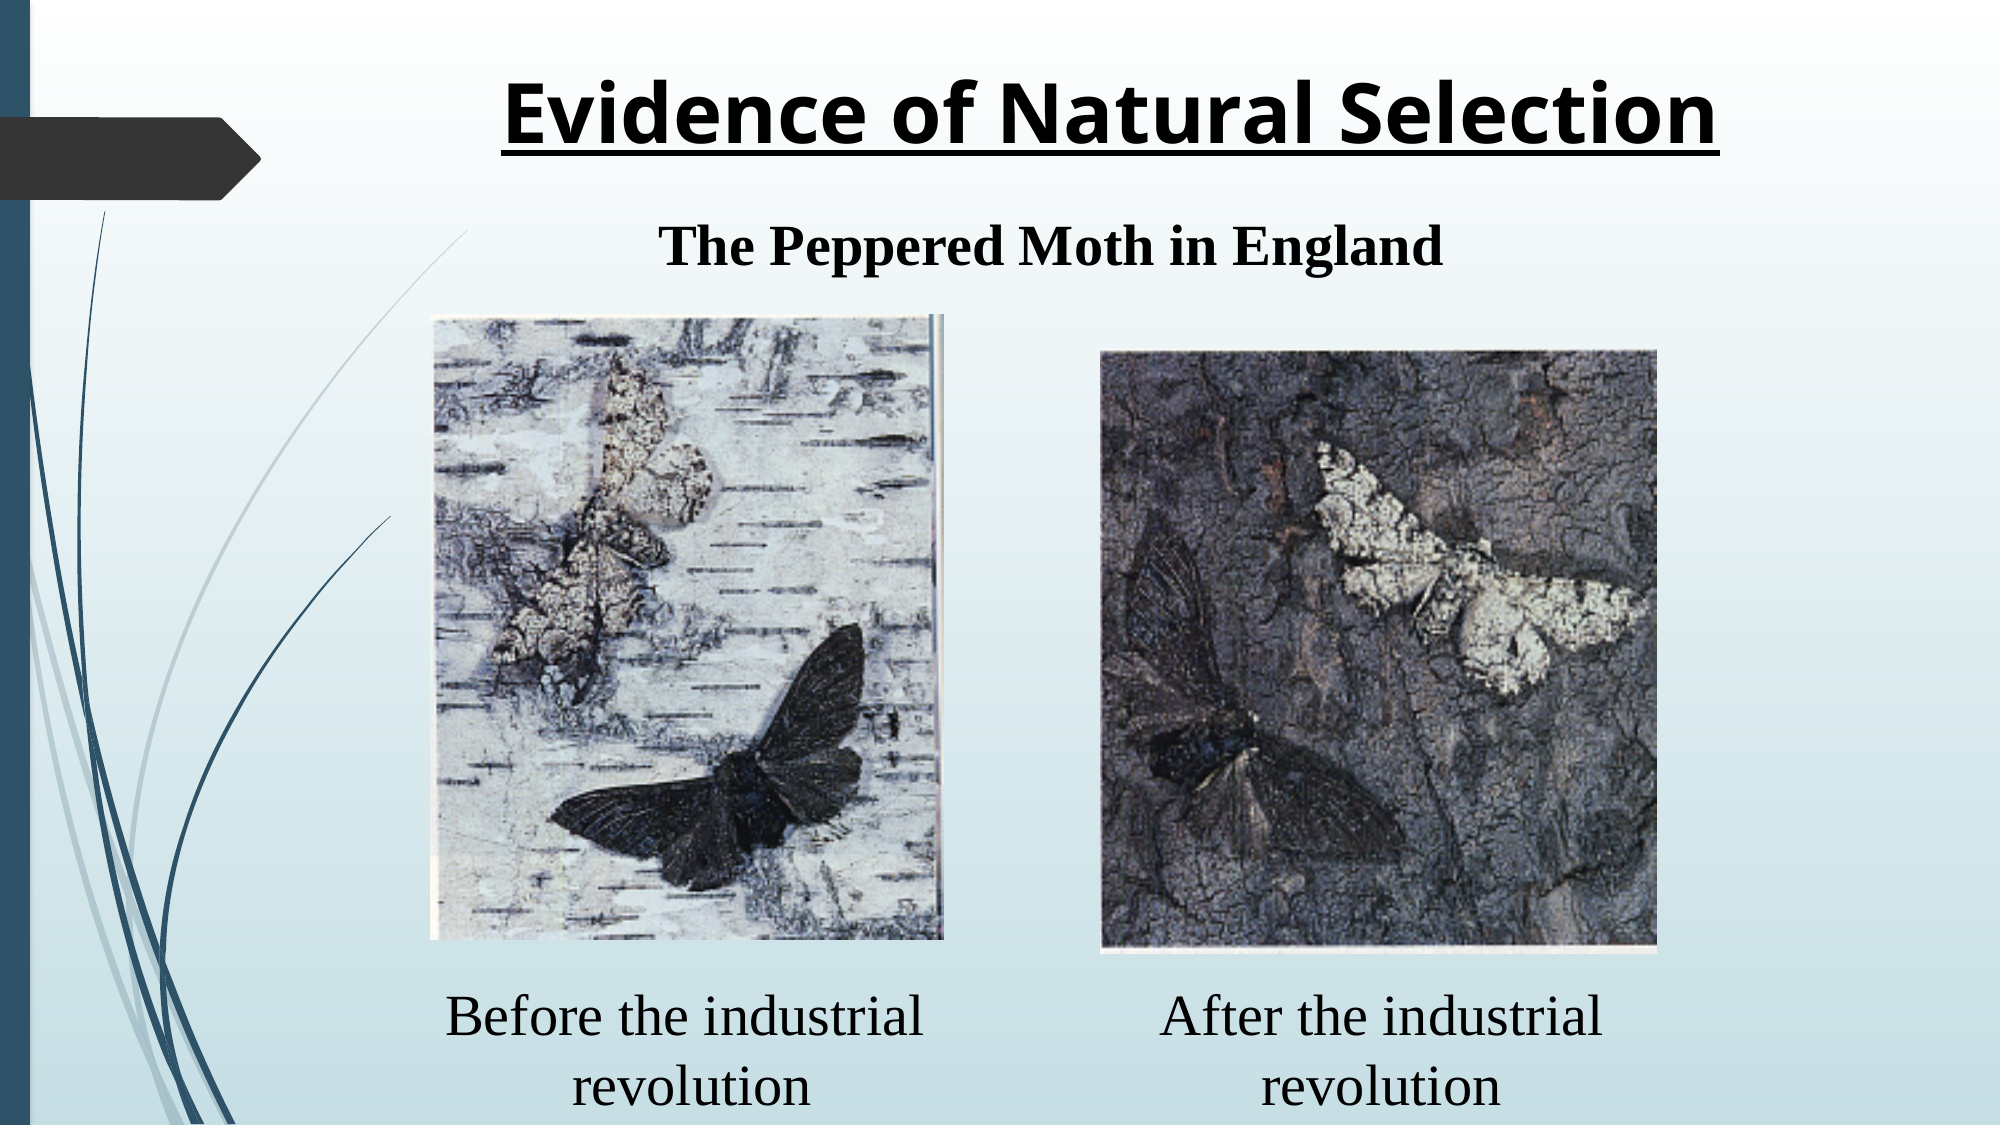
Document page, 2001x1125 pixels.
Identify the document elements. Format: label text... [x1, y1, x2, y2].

text_box Before the industrial revolution [430, 969, 955, 1125]
picture [1099, 349, 1657, 955]
picture [430, 314, 945, 941]
text_box After the industrial revolution [1144, 969, 1619, 1125]
text_box The Peppered Moth in England [643, 200, 1460, 285]
title Evidence of Natural Selection [279, 52, 1943, 263]
